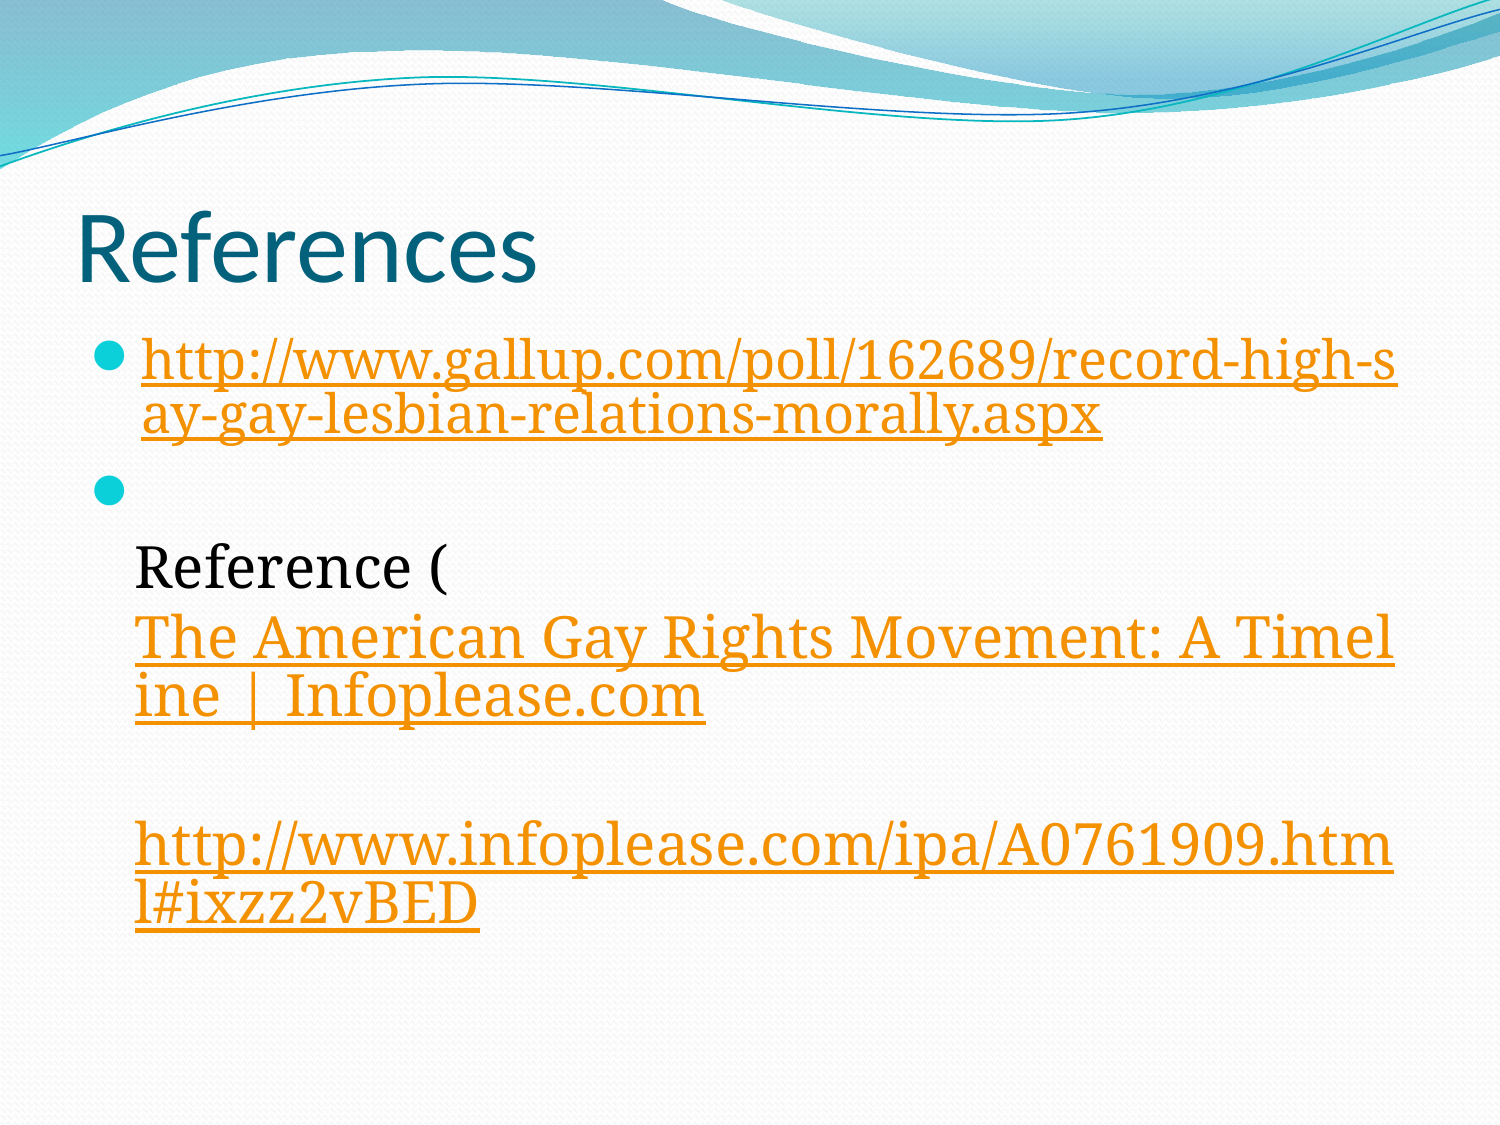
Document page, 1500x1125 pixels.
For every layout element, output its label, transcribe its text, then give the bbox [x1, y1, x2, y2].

title References [74, 115, 1426, 304]
list http://www.gallup.com/poll/162689/record-high-say-gay-lesbian-relations-morally.aspx Reference ( The American Gay Rights Movement: A Timeline | Infoplease.com http://www.infoplease.com/ipa/A0761909.html#ixzz2vBED [74, 317, 1426, 1038]
